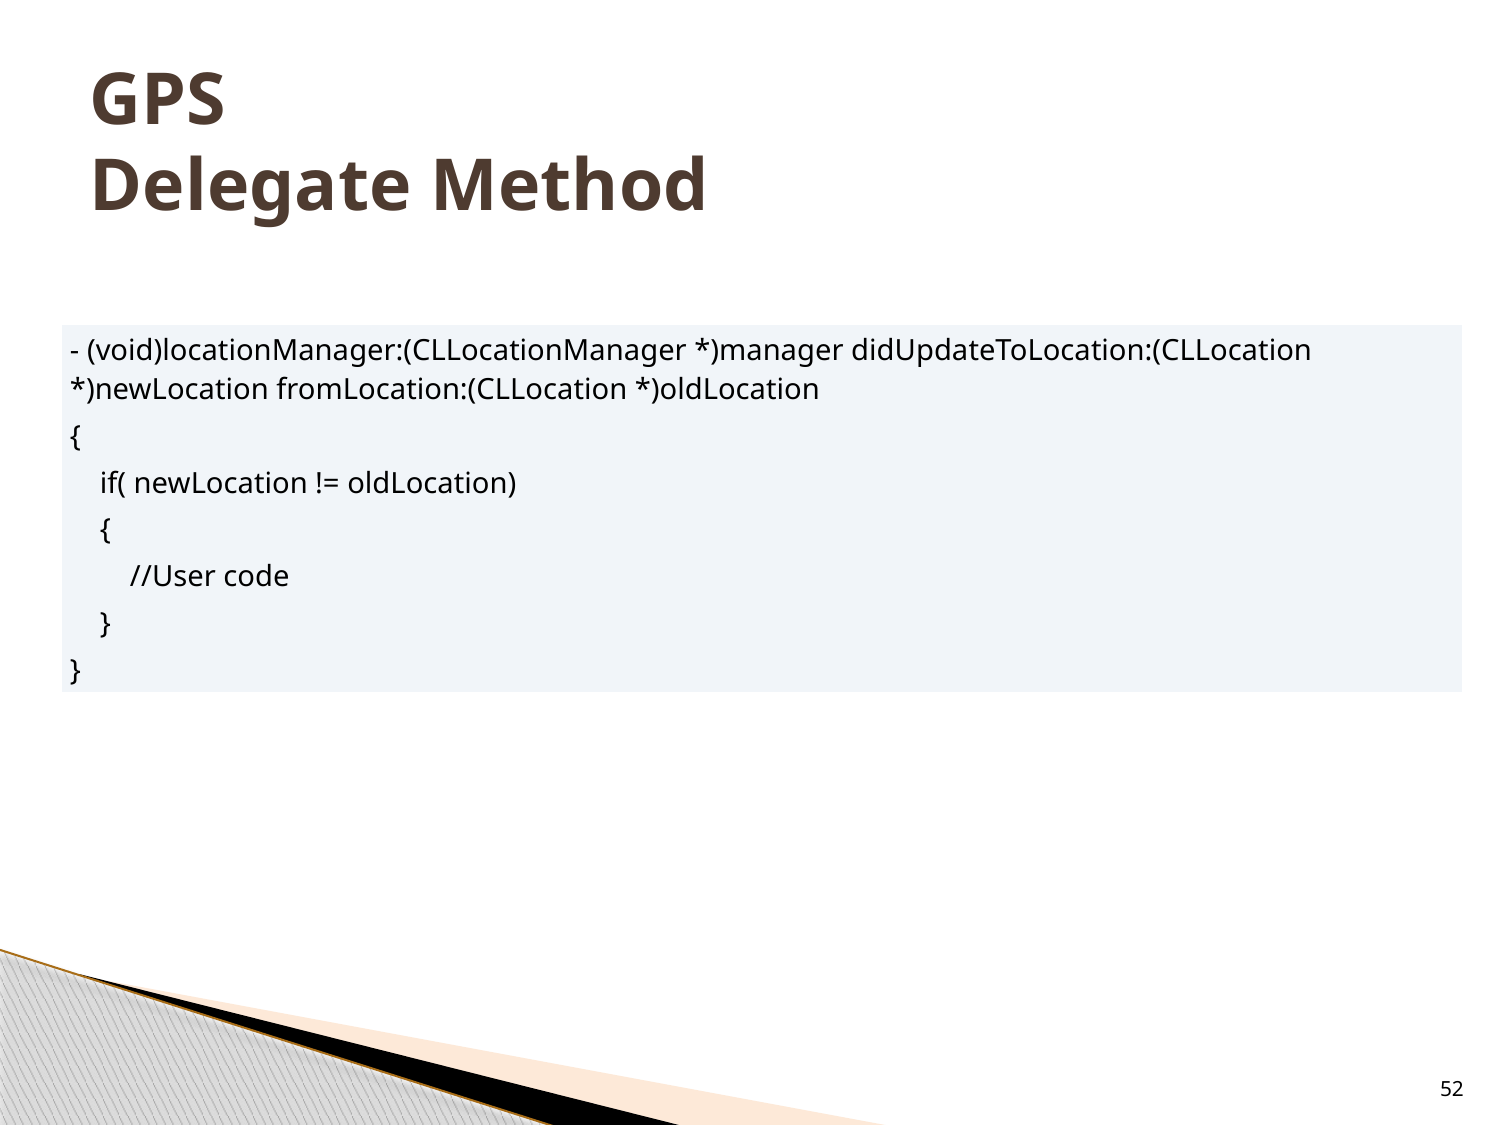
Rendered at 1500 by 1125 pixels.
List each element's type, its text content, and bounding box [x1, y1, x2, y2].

table_cell //User code [62, 552, 1462, 598]
table_cell { [62, 411, 1462, 458]
table_header - (void)locationManager:(CLLocationManager *)manager didUpdateToLocation:(CLLocation *)newLocation fromLocation:(CLLocation *)oldLocation [62, 325, 1462, 411]
table_cell } [62, 598, 1462, 645]
slide_number 52 [1418, 1051, 1479, 1112]
table_cell if( newLocation != oldLocation) [62, 458, 1462, 505]
table_cell { [62, 505, 1462, 552]
table_cell } [62, 645, 1462, 692]
title GPS Delegate Method [75, 45, 1425, 233]
